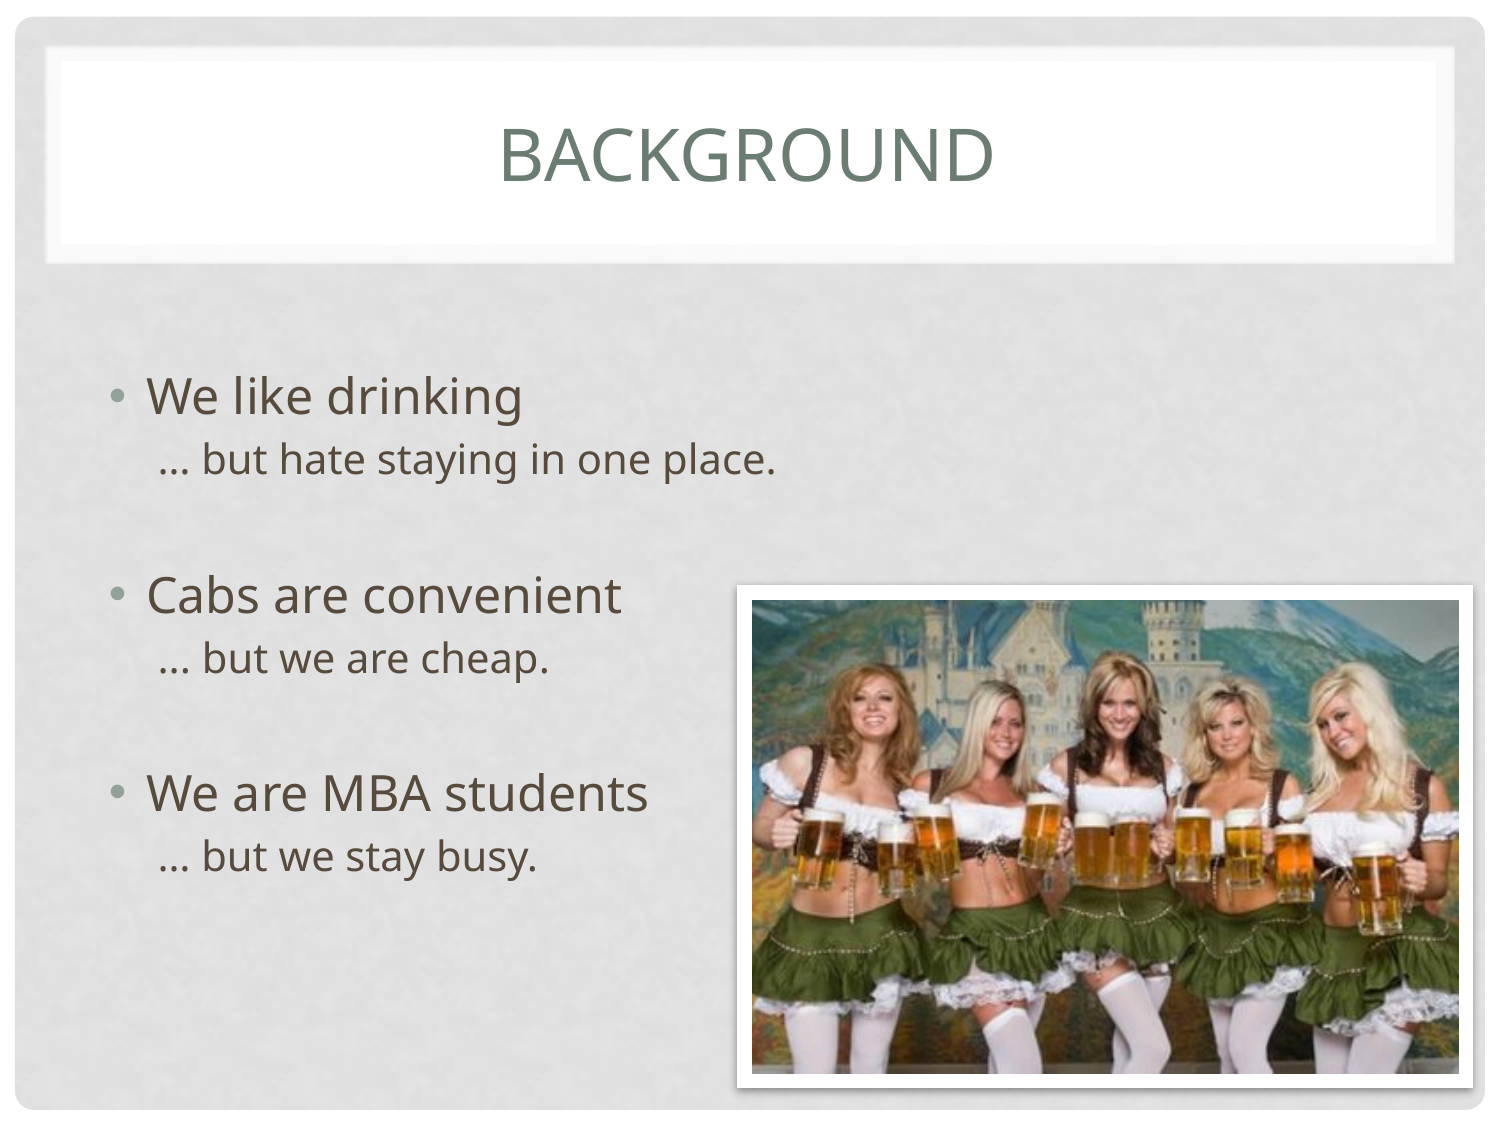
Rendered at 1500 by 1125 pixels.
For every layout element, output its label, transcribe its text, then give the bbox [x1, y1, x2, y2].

title Background [69, 66, 1425, 238]
picture [751, 599, 1459, 1074]
list We like drinking … but hate staying in one place. Cabs are convenient ... but we are cheap. We are MBA students … but we stay busy. [75, 287, 1425, 1005]
